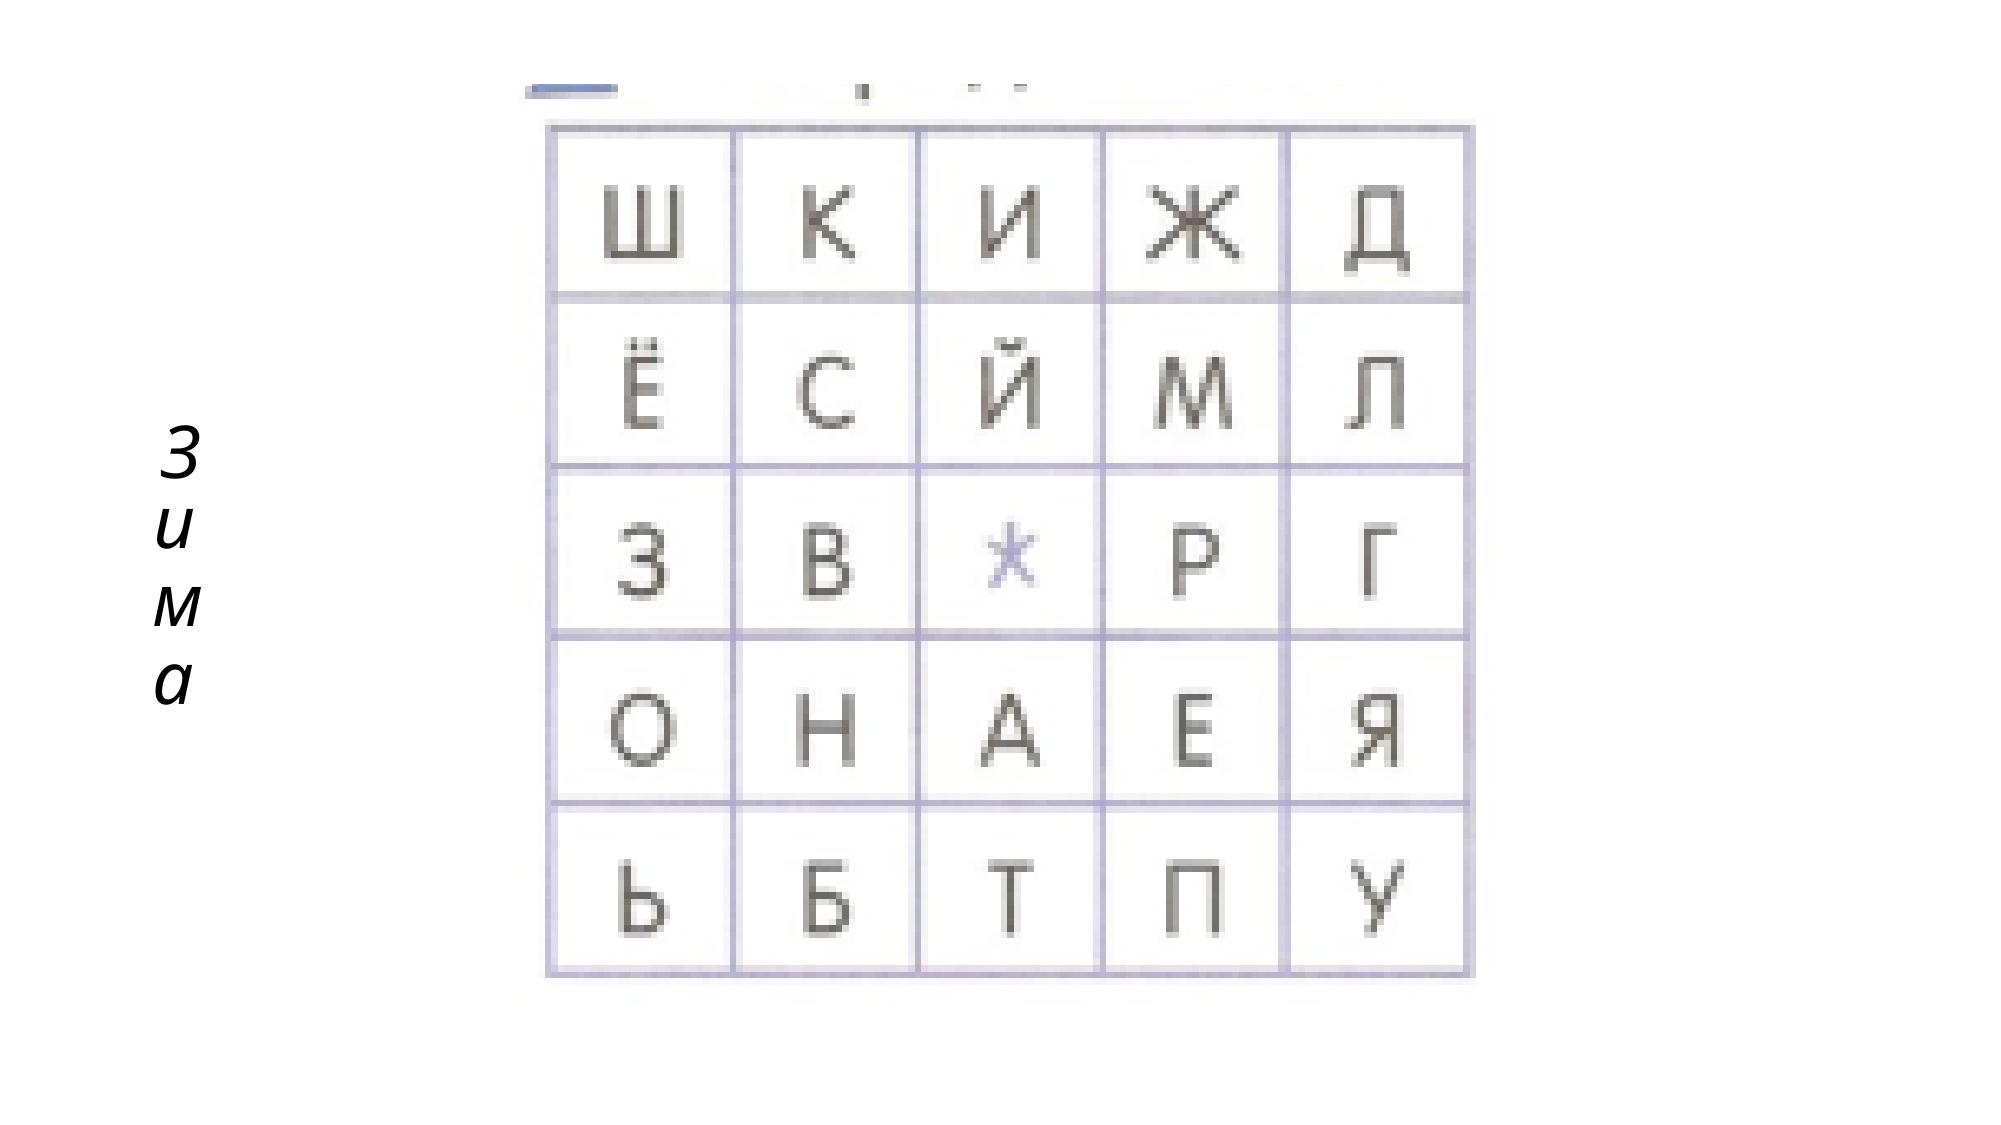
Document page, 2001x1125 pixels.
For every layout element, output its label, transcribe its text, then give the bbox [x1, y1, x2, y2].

picture [509, 84, 1500, 1037]
text_box и [138, 489, 214, 561]
text_box м [137, 567, 213, 639]
text_box а [137, 645, 213, 717]
text_box З [146, 426, 218, 485]
